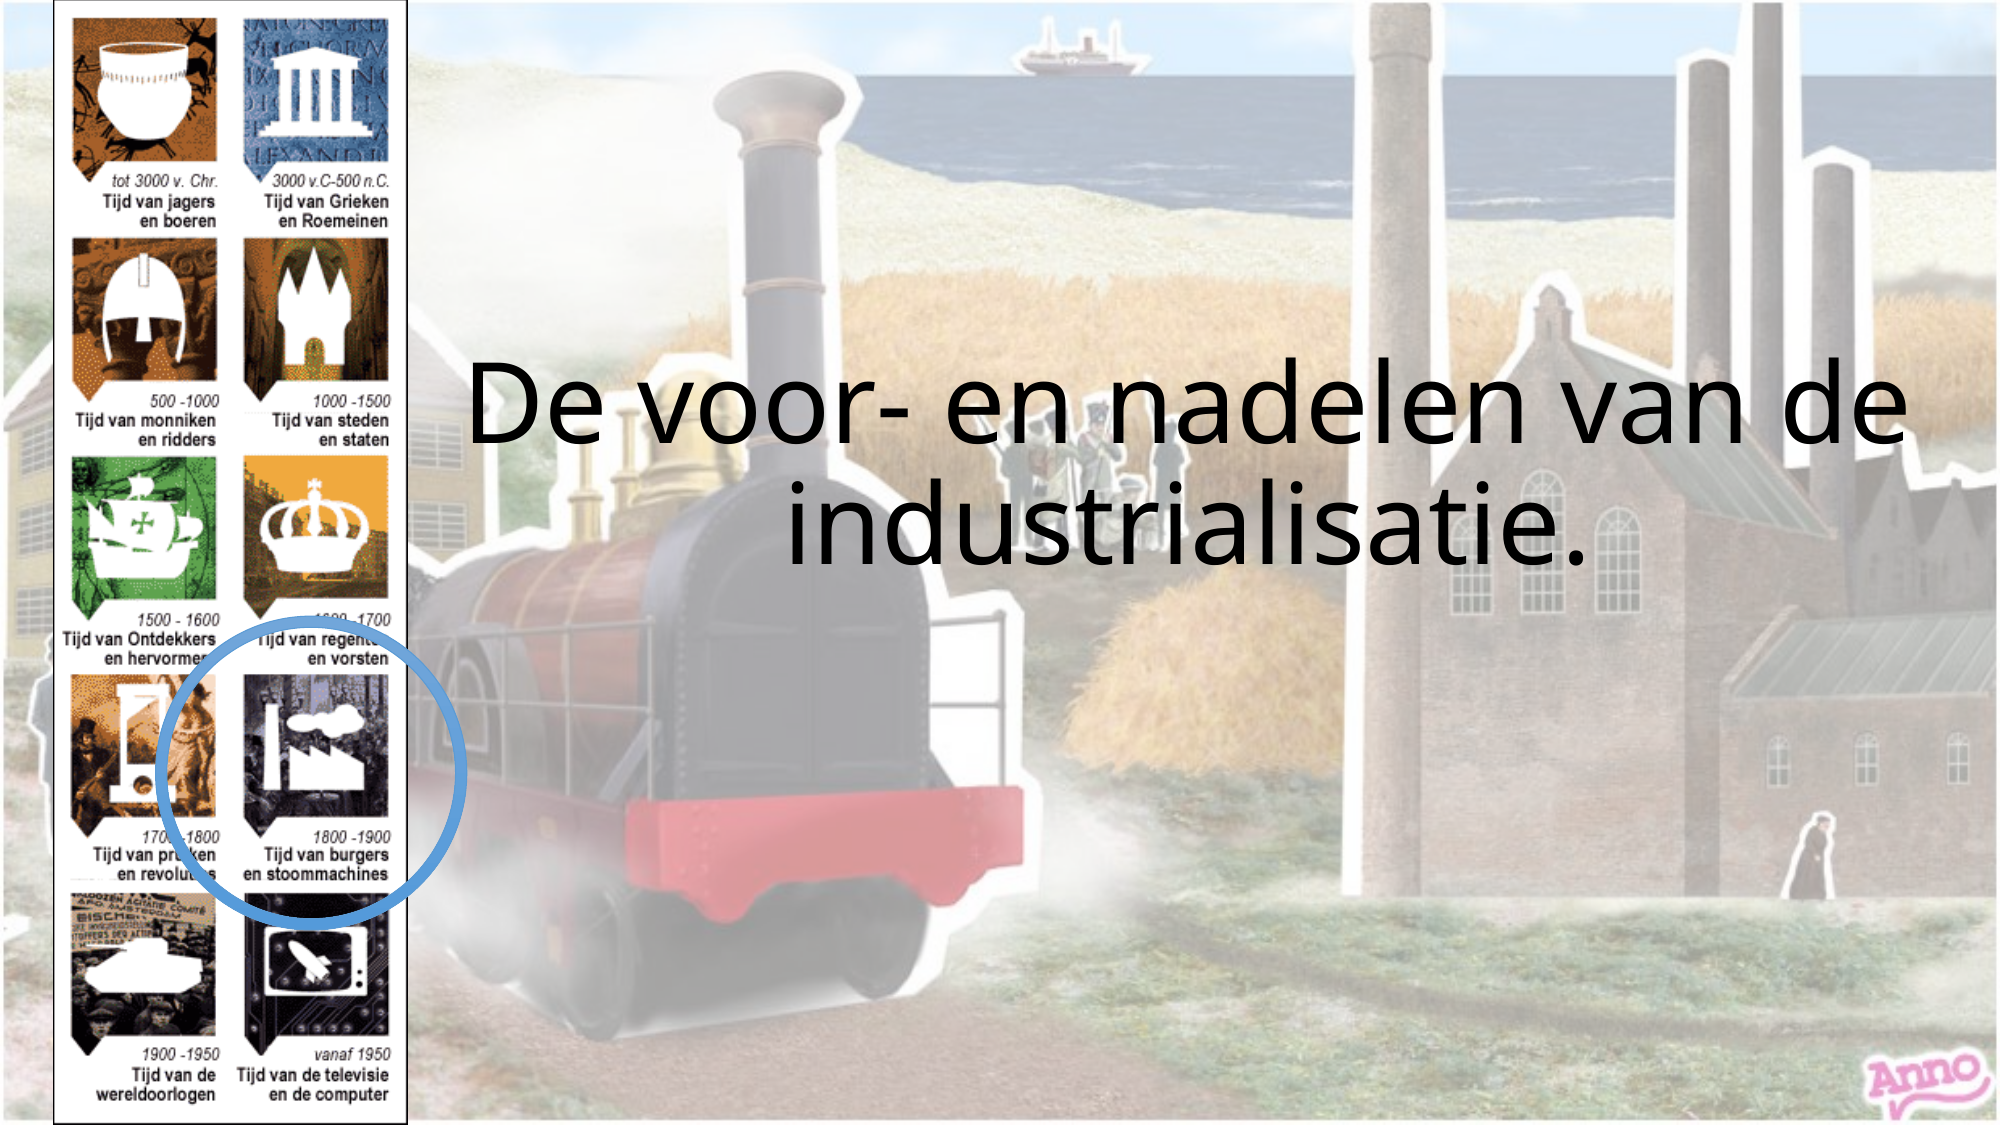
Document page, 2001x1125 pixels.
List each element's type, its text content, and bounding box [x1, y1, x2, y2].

text_box [408, 649, 468, 897]
title De voor- en nadelen van de industrialisatie. [437, 204, 1938, 597]
picture [53, 0, 408, 1125]
